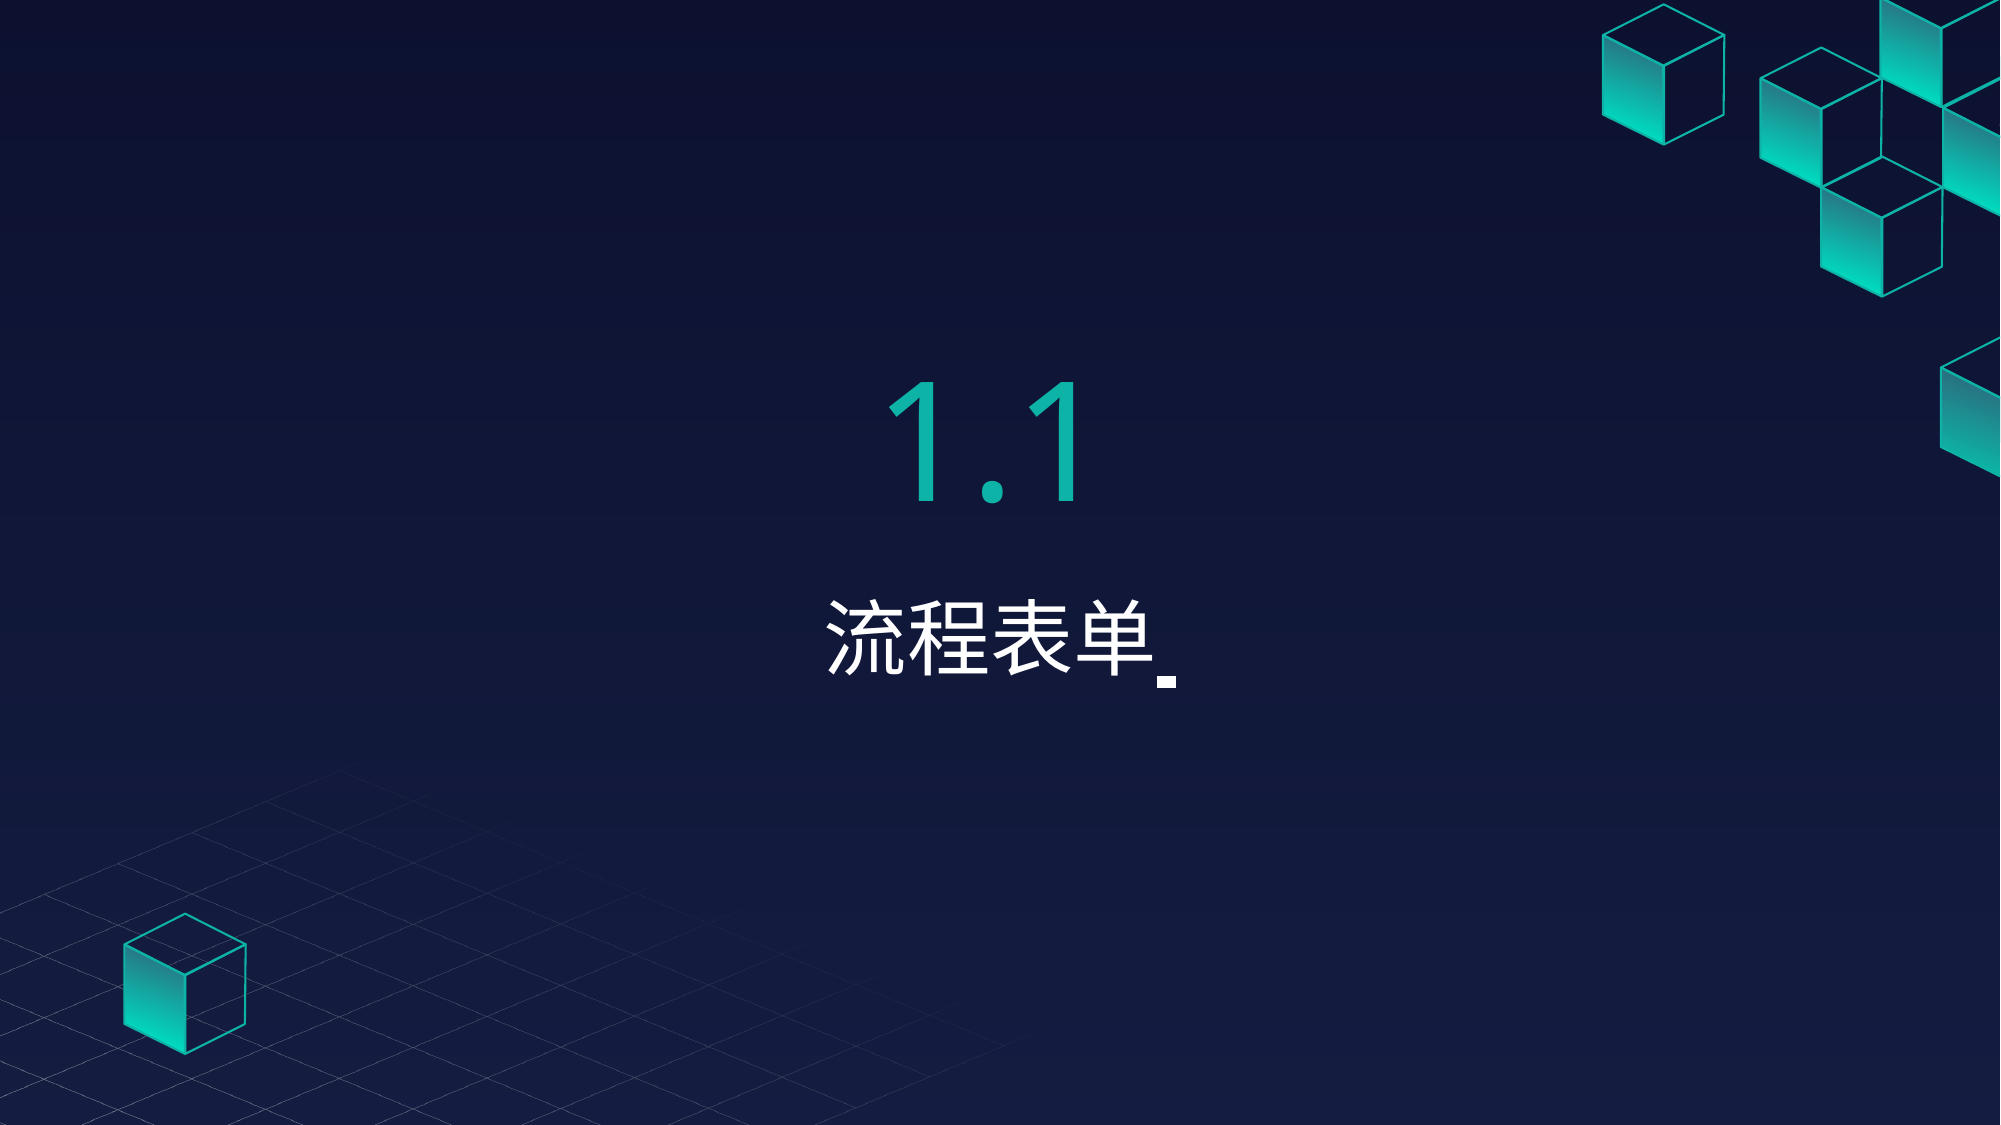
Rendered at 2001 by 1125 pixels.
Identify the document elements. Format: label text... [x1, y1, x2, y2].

text_box 流程表单 [520, 579, 1480, 694]
picture [0, 739, 1078, 1125]
text_box 1.1 [860, 327, 1140, 542]
